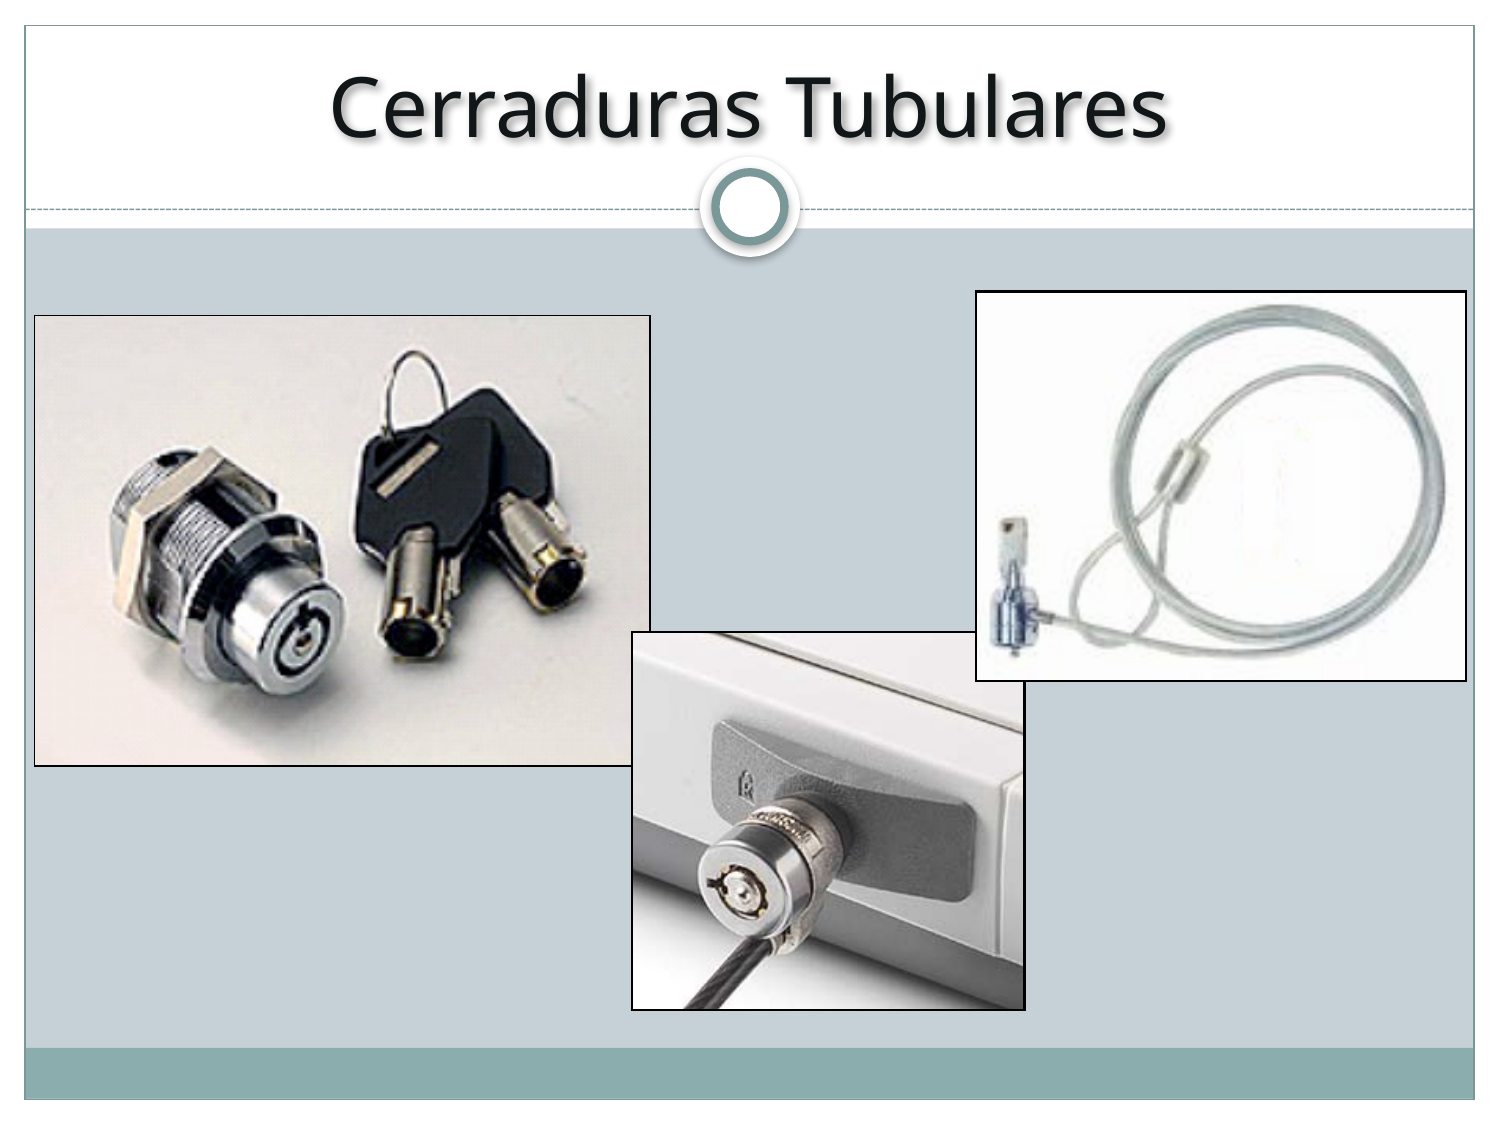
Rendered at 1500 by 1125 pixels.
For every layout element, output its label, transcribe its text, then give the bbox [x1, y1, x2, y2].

picture [34, 292, 1466, 1010]
title Cerraduras Tubulares [49, 37, 1450, 162]
